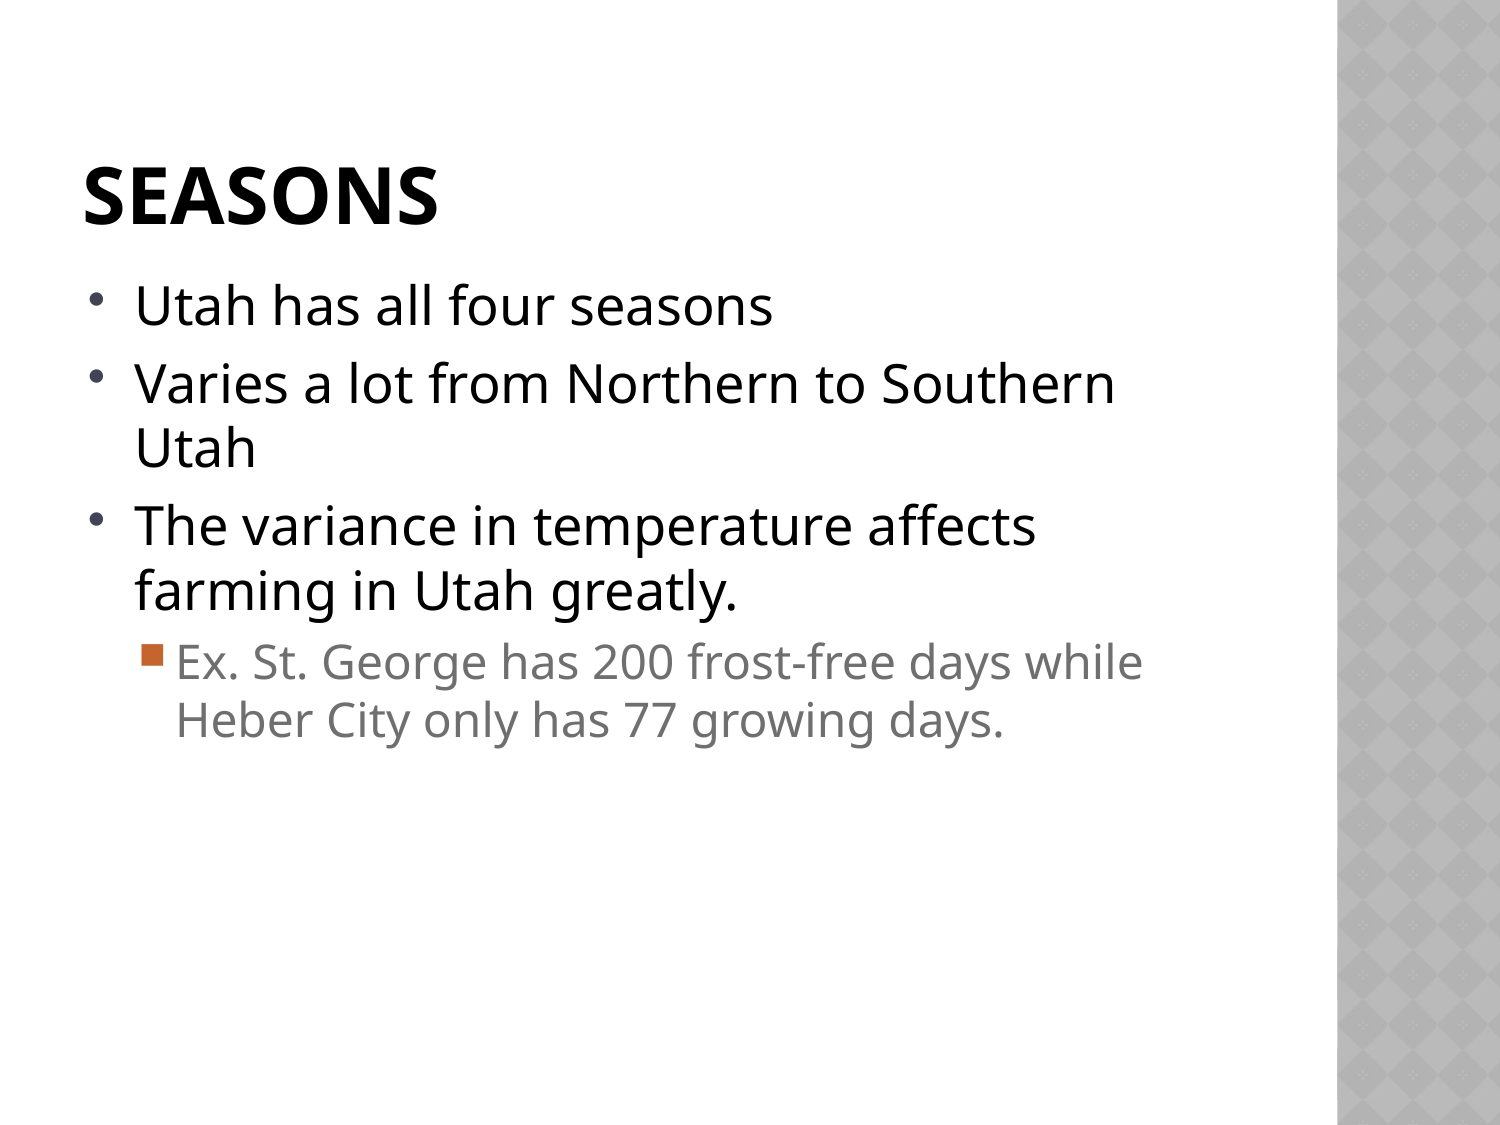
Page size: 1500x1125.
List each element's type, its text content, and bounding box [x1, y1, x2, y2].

list Utah has all four seasons Varies a lot from Northern to Southern Utah The variance in temperature affects farming in Utah greatly. Ex. St. George has 200 frost-free days while Heber City only has 77 growing days. [75, 264, 1263, 1059]
title Seasons [75, 52, 1263, 240]
